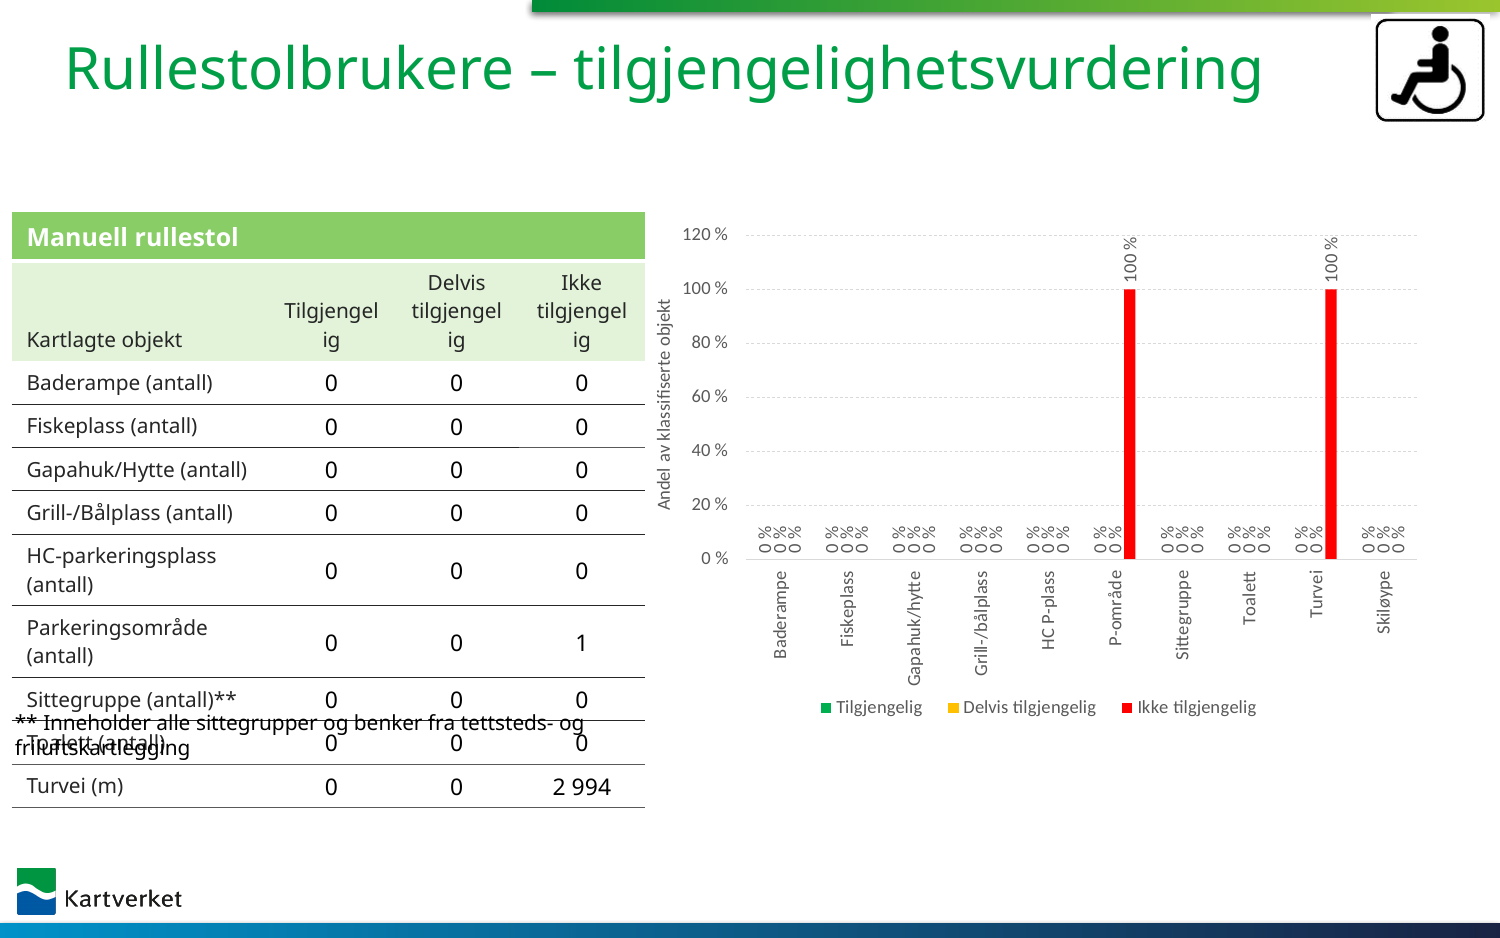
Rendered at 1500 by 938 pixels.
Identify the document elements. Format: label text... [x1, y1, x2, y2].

table_cell 0 [519, 405, 638, 447]
table_cell 0 [394, 535, 519, 605]
table_cell 0 [394, 491, 519, 534]
table_cell Kartlagte objekt [12, 263, 269, 361]
table_cell 0 [269, 768, 394, 807]
picture [643, 218, 1427, 728]
text_box Rullestolbrukere – tilgjengelighetsvurdering [49, 12, 1372, 109]
table_cell Baderampe (antall) [12, 361, 269, 404]
table_cell 0 [519, 535, 638, 605]
table_cell Tilgjengelig [269, 263, 394, 361]
table_cell Delvis tilgjengelig [394, 263, 519, 361]
table_cell 0 [394, 361, 519, 404]
table_cell Sittegruppe (antall)** [12, 678, 269, 702]
table_cell 0 [269, 535, 394, 605]
table_cell 0 [269, 606, 394, 677]
table_cell Ikke tilgjengelig [519, 263, 638, 361]
table_cell Parkeringsområde (antall) [12, 606, 269, 677]
table_cell HC-parkeringsplass (antall) [12, 535, 269, 605]
table_cell 0 [394, 448, 519, 490]
text_box ** Inneholder alle sittegrupper og benker fra tettsteds- og friluftskartlegging [0, 702, 745, 768]
table_cell 0 [519, 361, 638, 404]
table_cell 0 [394, 606, 519, 677]
table_cell Turvei (m) [12, 768, 269, 807]
table_cell 0 [269, 405, 394, 447]
table_cell 0 [269, 448, 394, 490]
picture [1371, 13, 1491, 127]
table_cell 0 [269, 361, 394, 404]
table_cell 0 [269, 491, 394, 534]
table_cell 0 [394, 678, 519, 702]
table_cell Grill-/Bålplass (antall) [12, 491, 269, 534]
table_cell 0 [394, 768, 519, 807]
table_cell 0 [269, 678, 394, 702]
table_header Manuell rullestol [12, 212, 645, 259]
table_cell 0 [394, 405, 519, 447]
table_cell Gapahuk/Hytte (antall) [12, 448, 269, 490]
table_cell 0 [519, 678, 638, 702]
table_cell 0 [519, 448, 638, 490]
table_cell 0 [519, 491, 638, 534]
table_cell 2 994 [519, 768, 645, 807]
table_cell Fiskeplass (antall) [12, 405, 269, 447]
table_cell 1 [519, 606, 638, 677]
